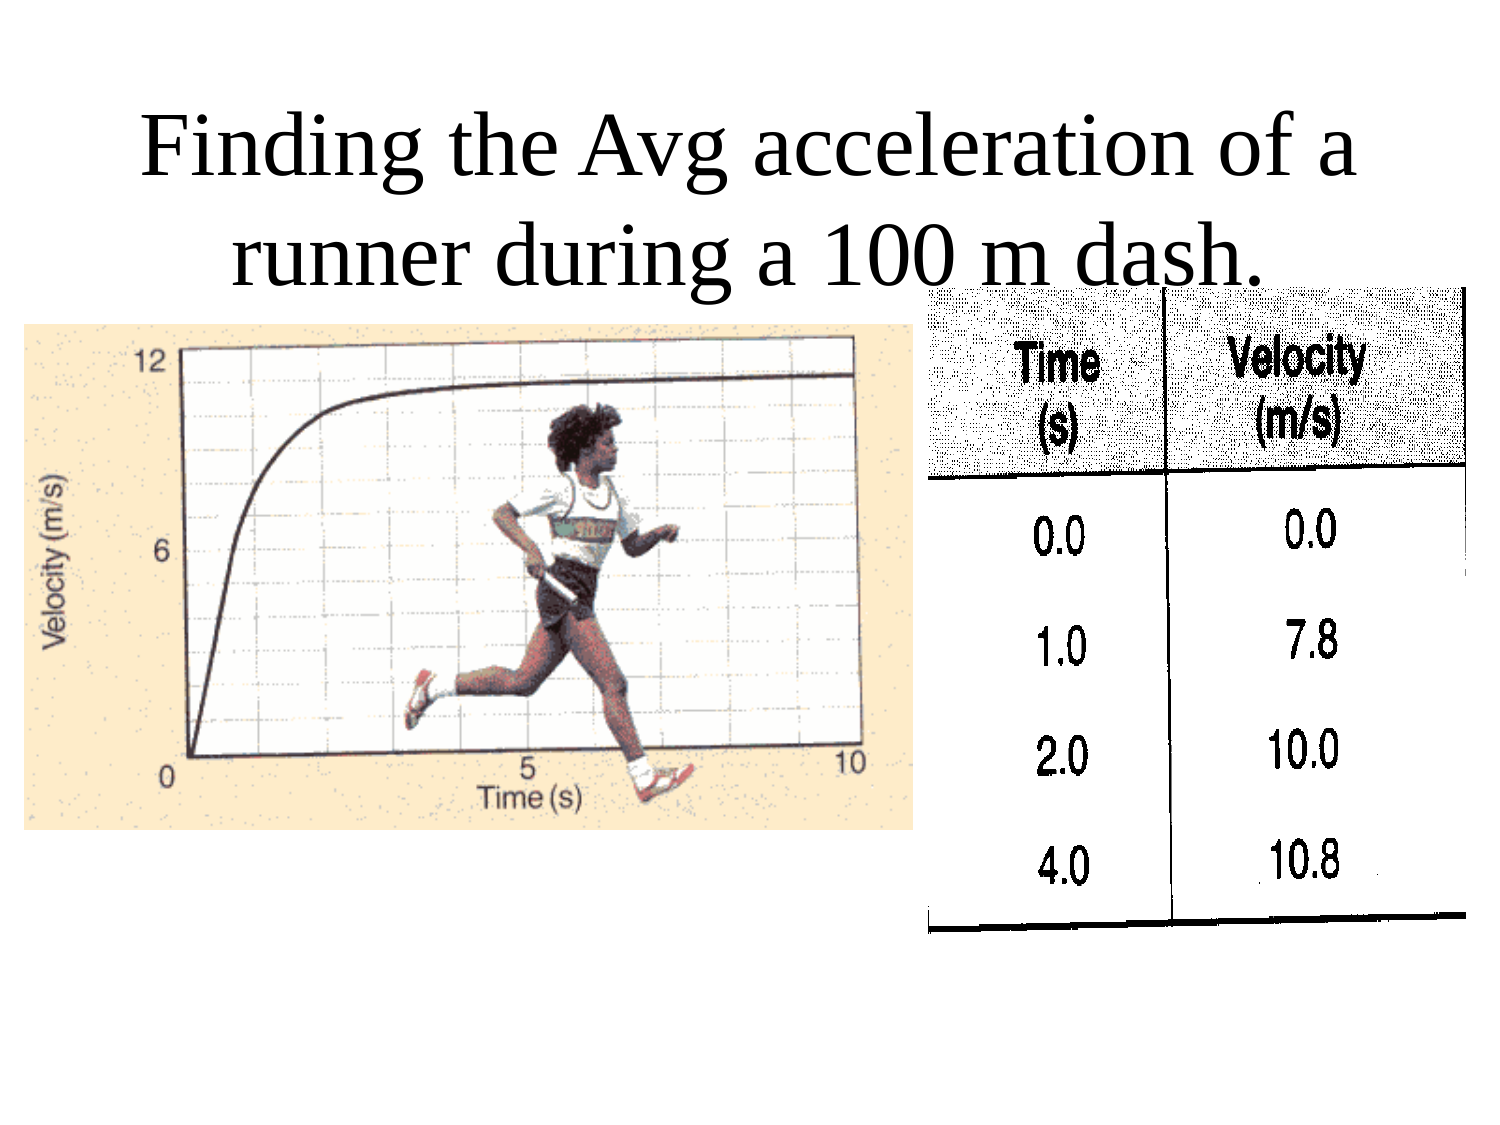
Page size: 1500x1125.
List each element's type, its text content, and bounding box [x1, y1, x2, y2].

picture [24, 324, 913, 830]
picture [928, 287, 1466, 938]
title Finding the Avg acceleration of a runner during a 100 m dash. [112, 99, 1388, 288]
